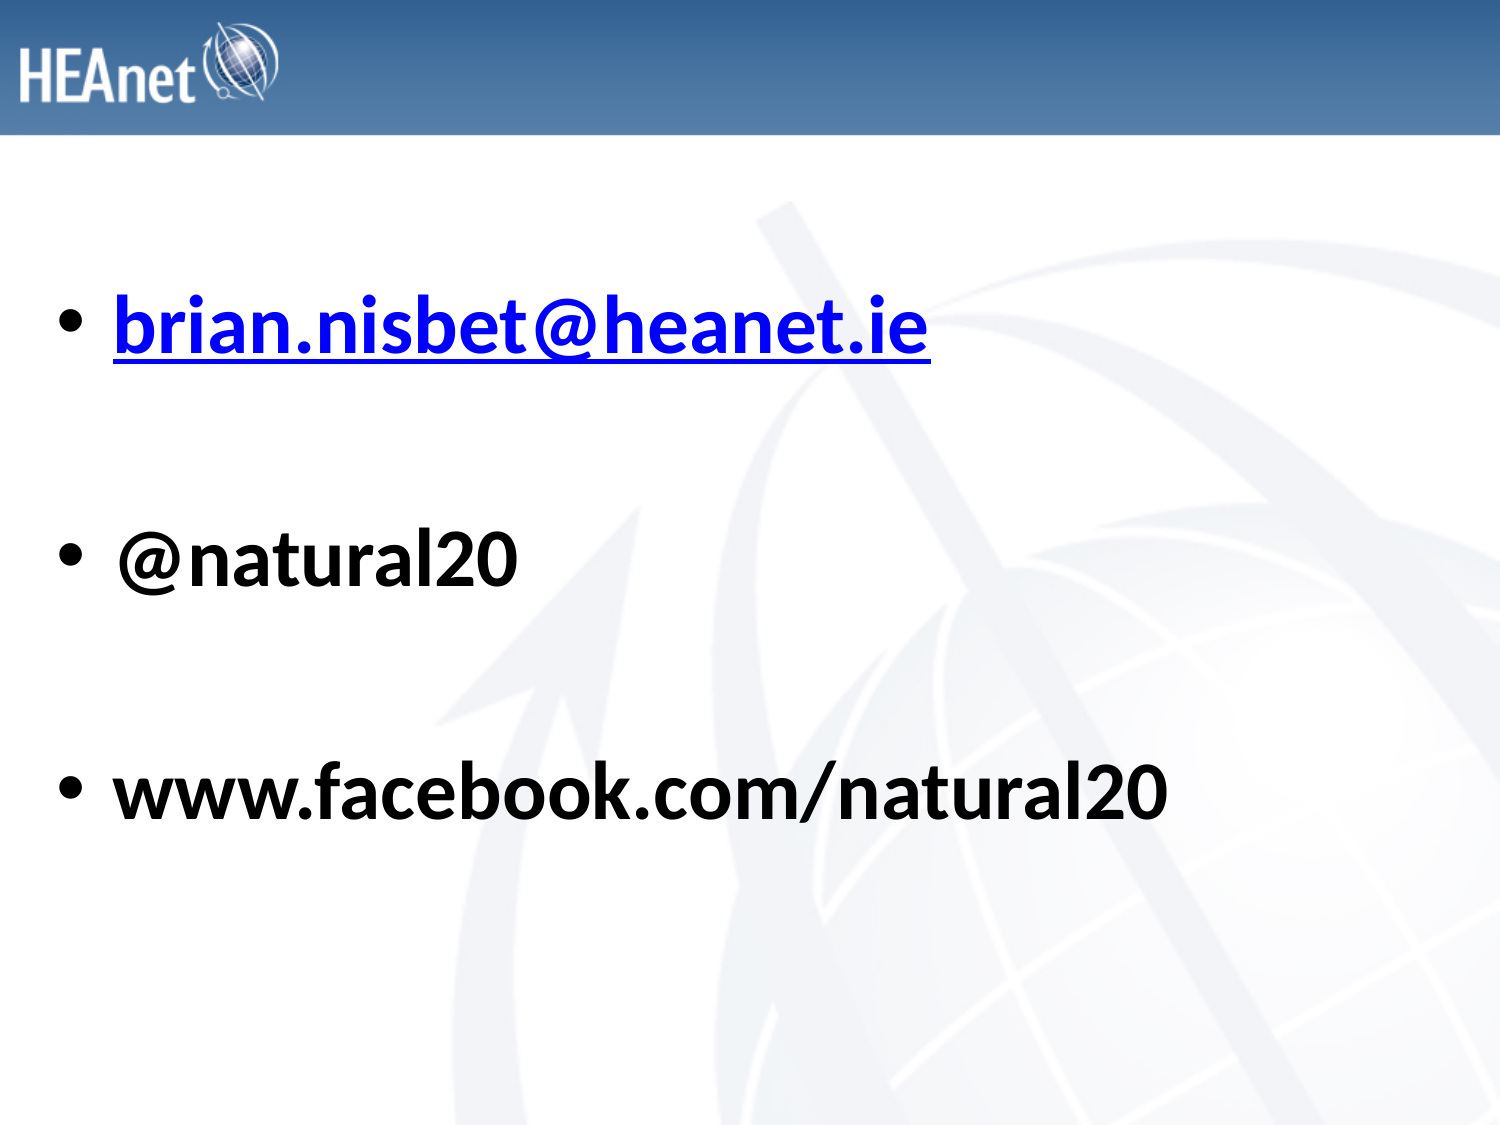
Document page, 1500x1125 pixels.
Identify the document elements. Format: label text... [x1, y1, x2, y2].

picture [0, 0, 1500, 1125]
list brian.nisbet@heanet.ie @natural20 www.facebook.com/natural20 [40, 262, 1448, 1006]
